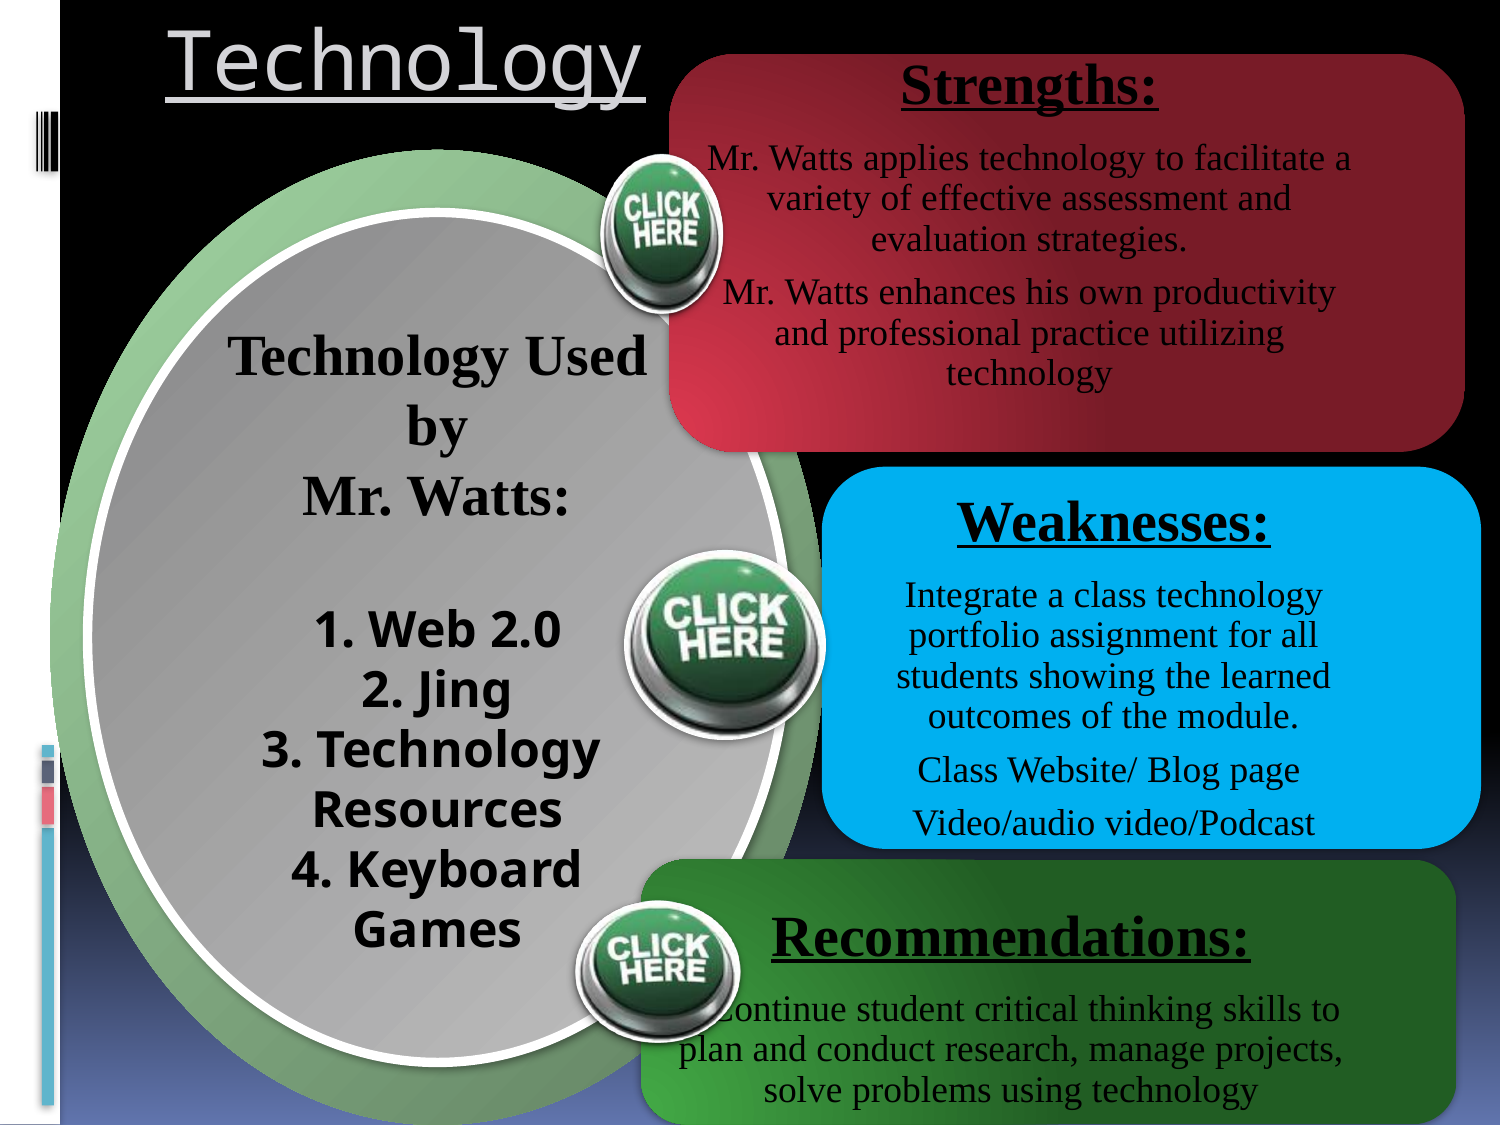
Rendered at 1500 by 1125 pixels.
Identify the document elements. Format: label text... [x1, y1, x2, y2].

text_box Technology Used by Mr. Watts: 1. Web 2.0 2. Jing 3. Technology Resources 4. Keyboard Games [85, 234, 481, 1065]
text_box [486, 36, 1500, 1125]
text_box edia. [47, 234, 481, 1125]
title Technology [150, 0, 1425, 234]
